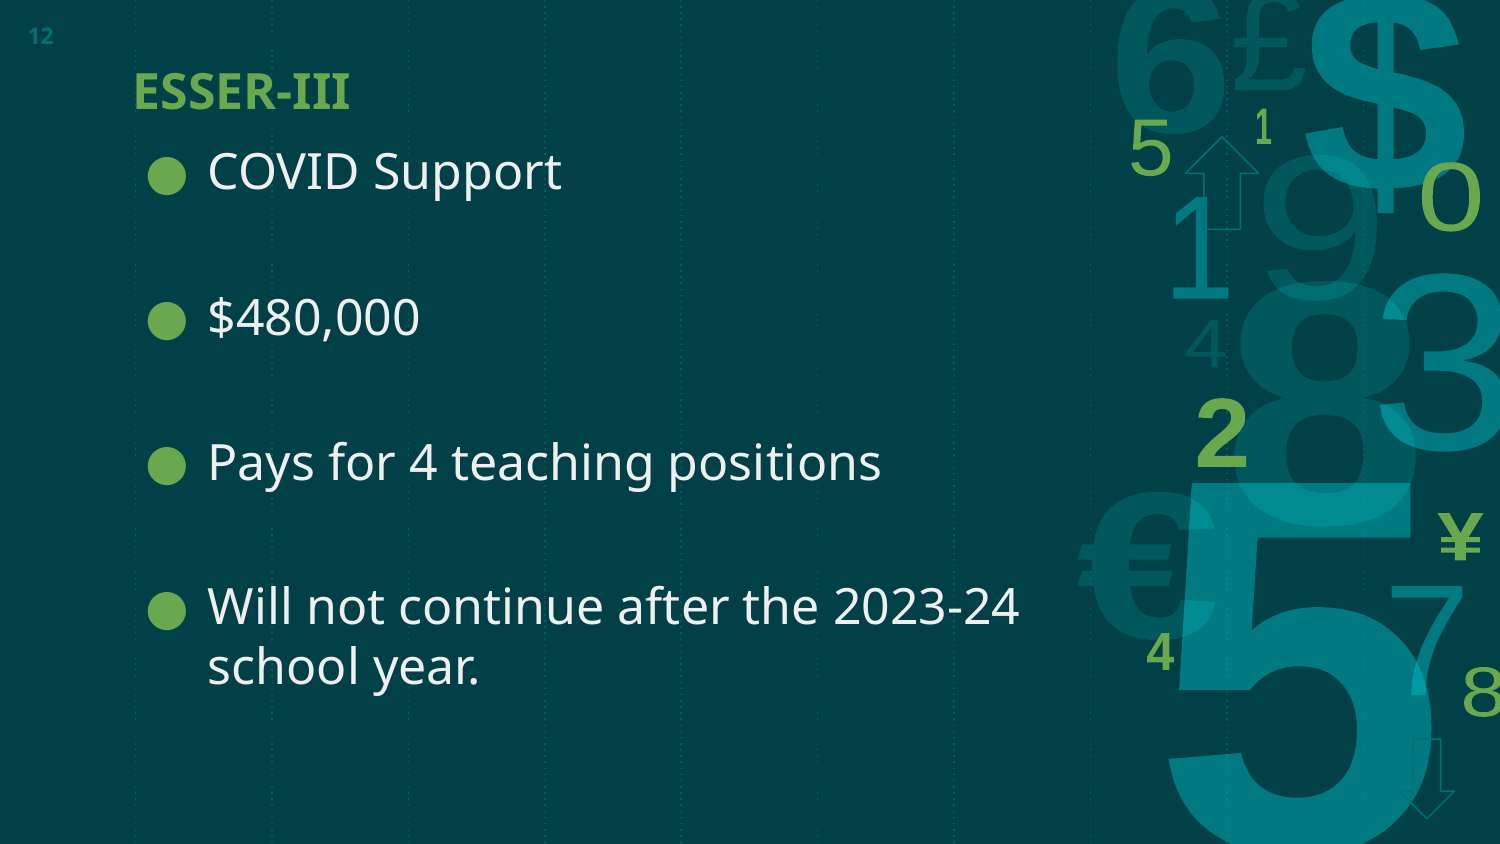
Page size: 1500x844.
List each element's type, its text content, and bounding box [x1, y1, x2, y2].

list COVID Support $480,000 Pays for 4 teaching positions Will not continue after the 2023-24 school year. [117, 124, 1126, 805]
slide_number ‹#› [12, 6, 103, 66]
title ESSER-III [117, 20, 966, 124]
